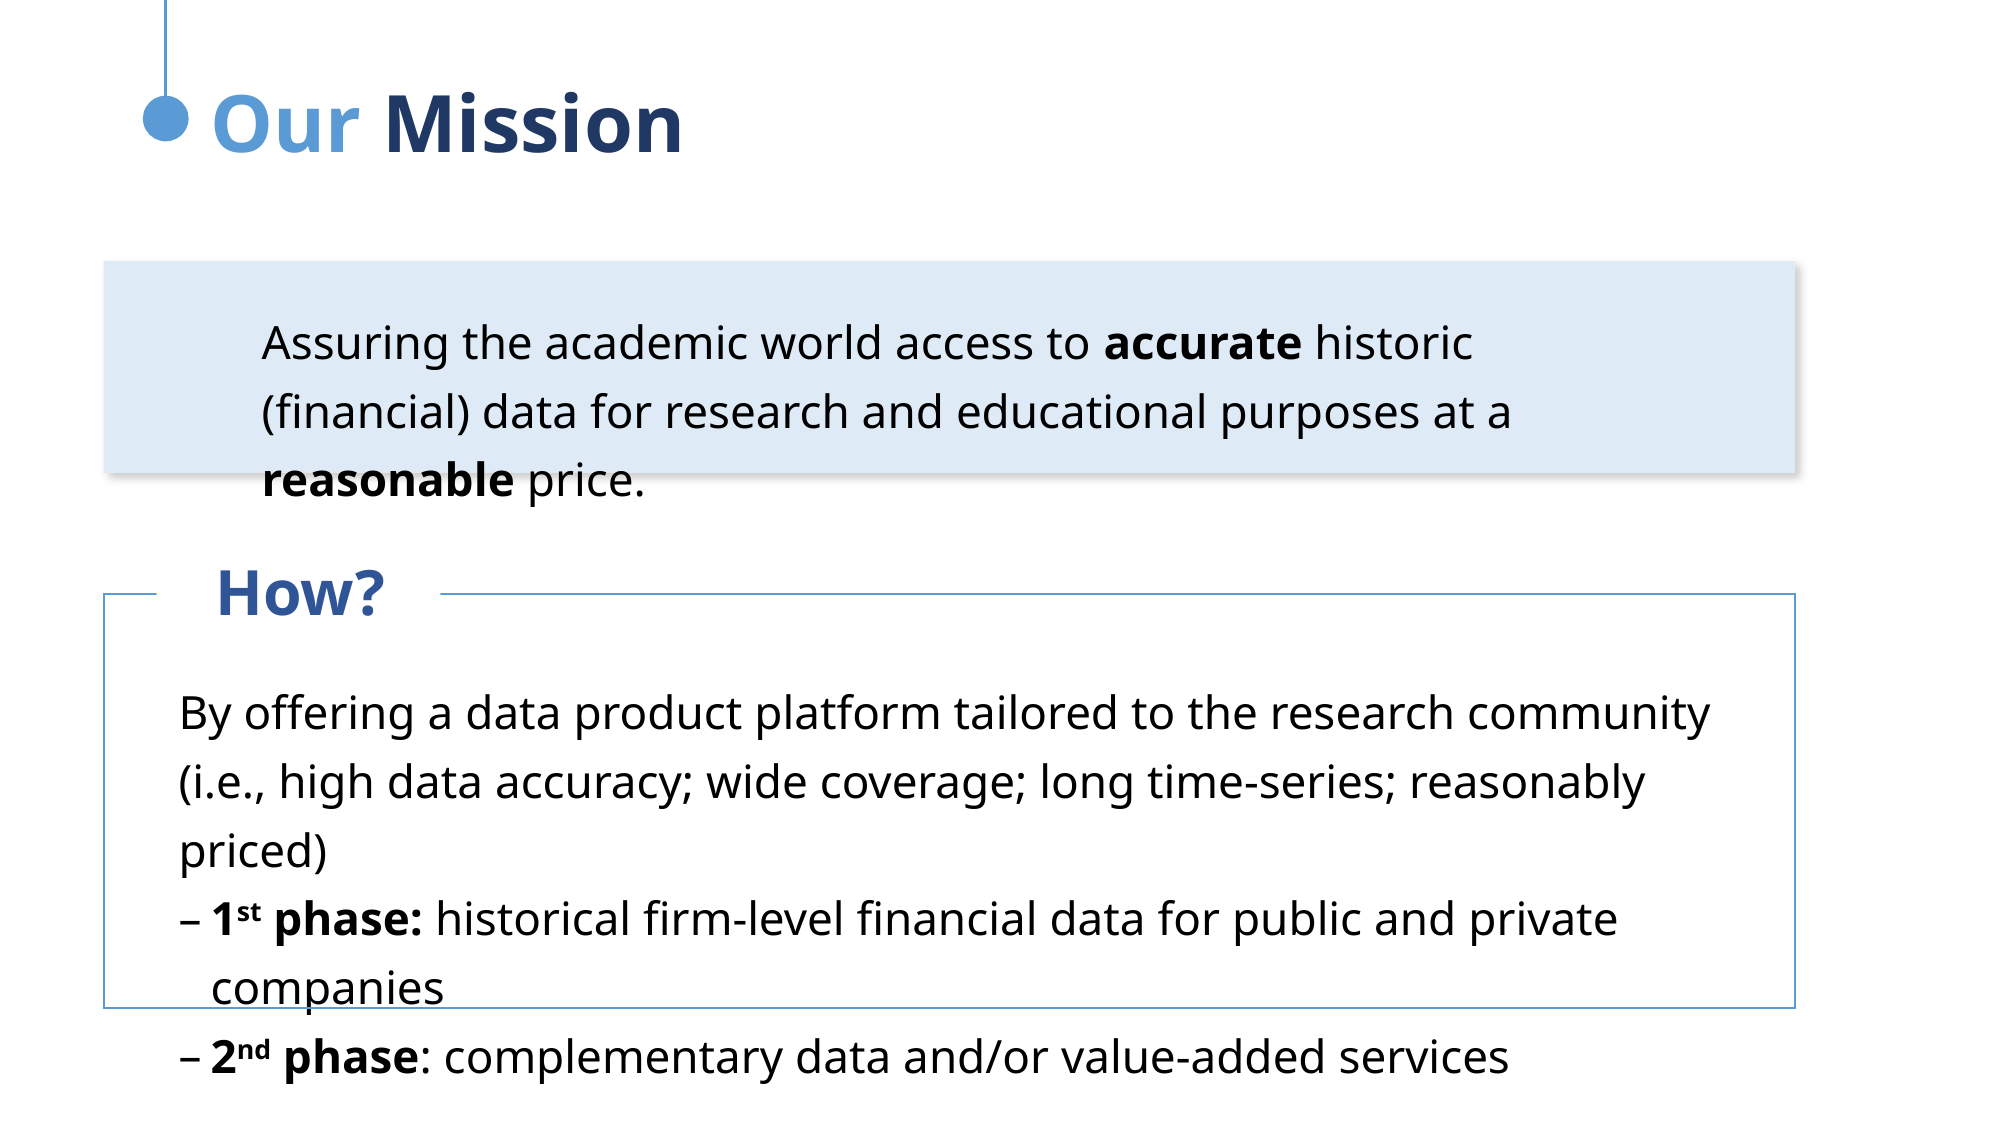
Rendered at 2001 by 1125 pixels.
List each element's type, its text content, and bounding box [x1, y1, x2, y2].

text_box [103, 260, 1796, 474]
text_box [103, 593, 1796, 1009]
text_box Our Mission [195, 65, 700, 176]
text_box How? [200, 545, 400, 635]
text_box Assuring the academic world access to accurate historic (financial) data for research and educational purposes at a reasonable price. [246, 292, 1652, 514]
text_box [156, 529, 441, 636]
text_box [142, 95, 189, 142]
text_box By offering a data product platform tailored to the research community (i.e., high data accuracy; wide coverage; long time-series; reasonably priced) 1st phase: historical firm-level financial data for public and private companies 2nd phase: complementary data and/or value-added services [163, 1009, 1781, 1090]
